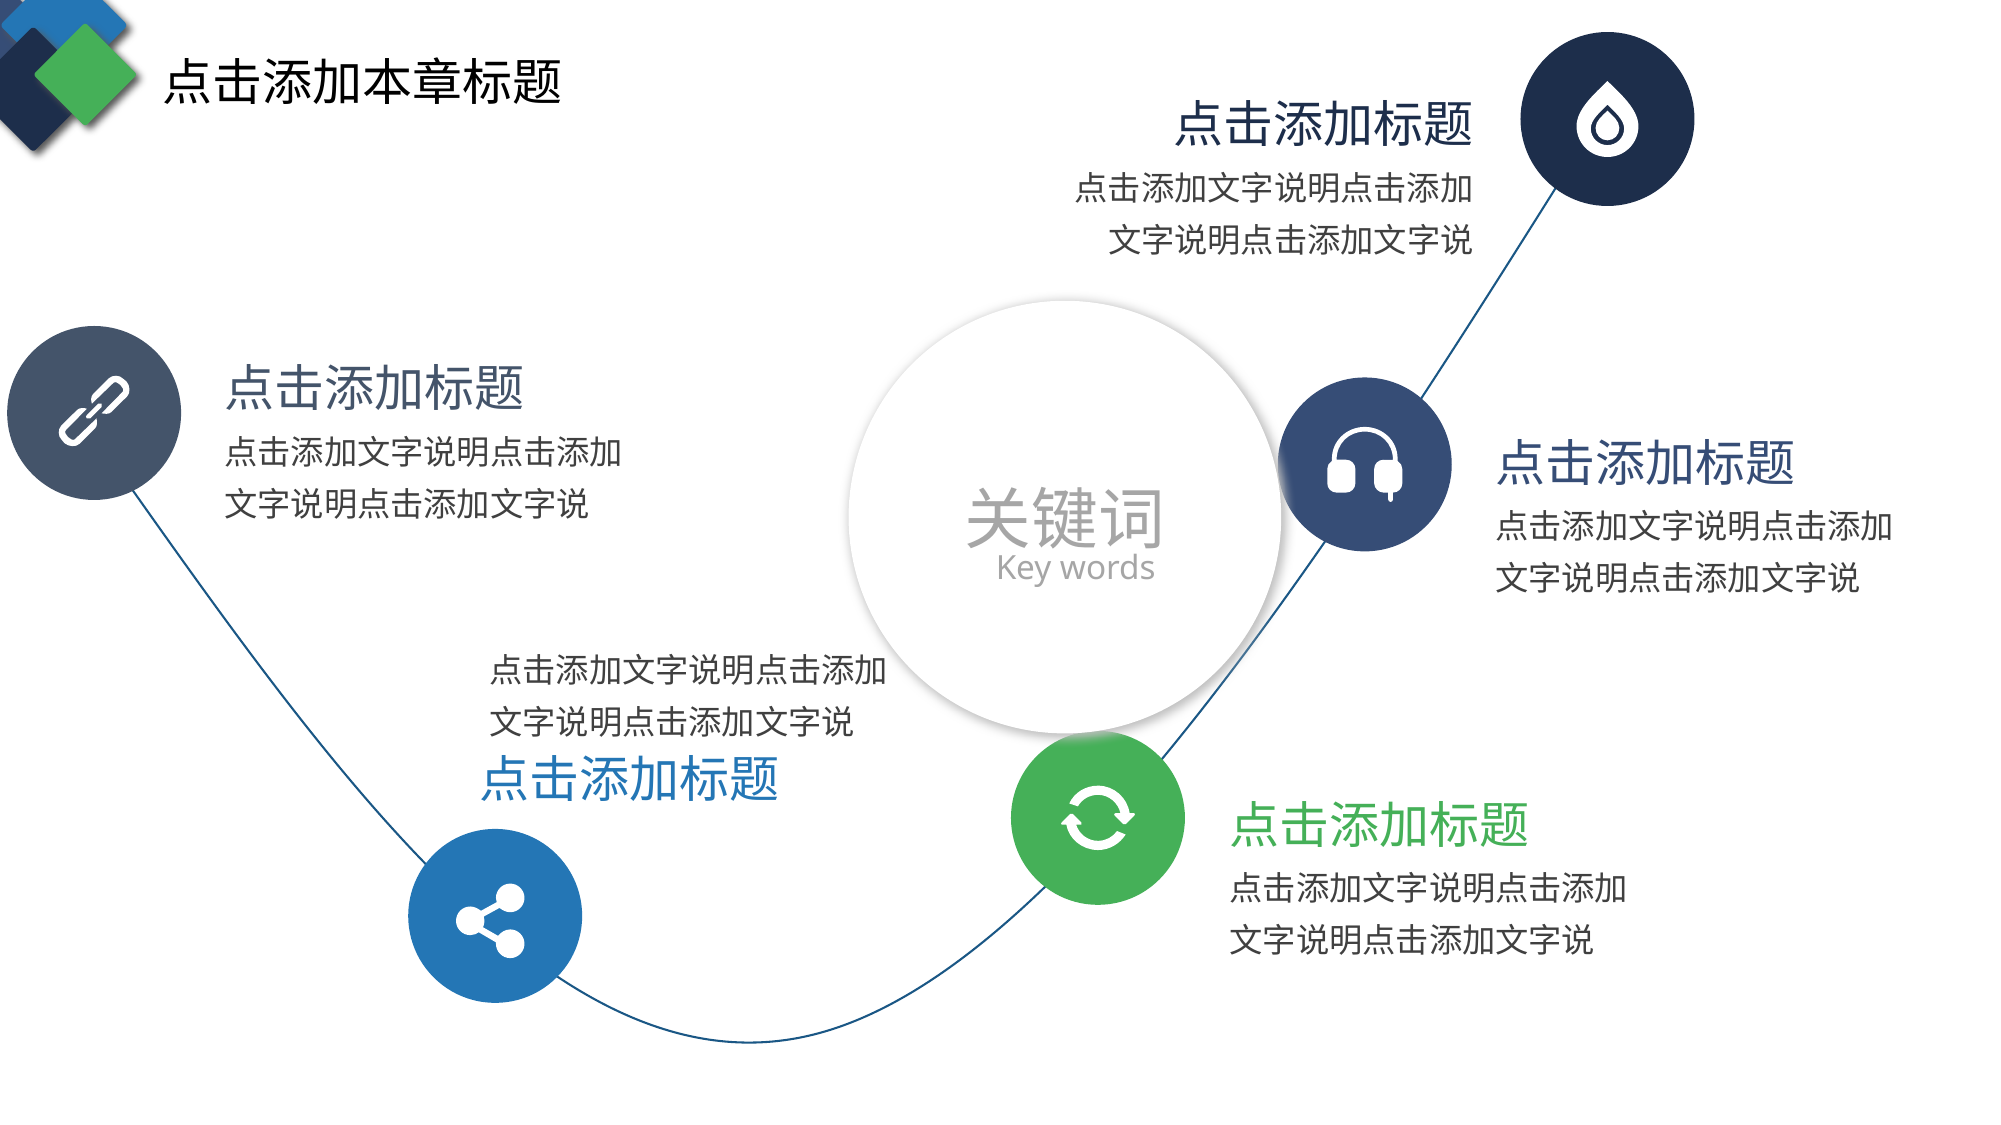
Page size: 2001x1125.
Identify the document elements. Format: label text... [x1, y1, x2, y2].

text_box 点击添加标题 [1480, 423, 1835, 486]
text_box 点击添加标题 [1214, 785, 1569, 847]
text_box 点击添加标题 [209, 349, 564, 411]
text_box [408, 828, 583, 1003]
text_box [1520, 31, 1695, 206]
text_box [848, 300, 1282, 734]
text_box [138, 101, 1546, 1044]
text_box 点击添加标题 [464, 740, 819, 816]
text_box 点击添加标题 [1134, 85, 1489, 147]
text_box 点击添加文字说明点击添加文字说明点击添加文字说 [474, 630, 931, 749]
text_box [1010, 734, 1185, 905]
text_box 点击添加文字说明点击添加文字说明点击添加文字说 [1033, 147, 1489, 267]
text_box 点击添加文字说明点击添加文字说明点击添加文字说 [209, 411, 665, 531]
text_box 点击添加文字说明点击添加文字说明点击添加文字说 [1214, 847, 1671, 967]
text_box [1282, 377, 1452, 552]
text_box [7, 325, 182, 500]
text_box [0, 0, 581, 134]
text_box 点击添加文字说明点击添加文字说明点击添加文字说 [1480, 486, 1937, 605]
